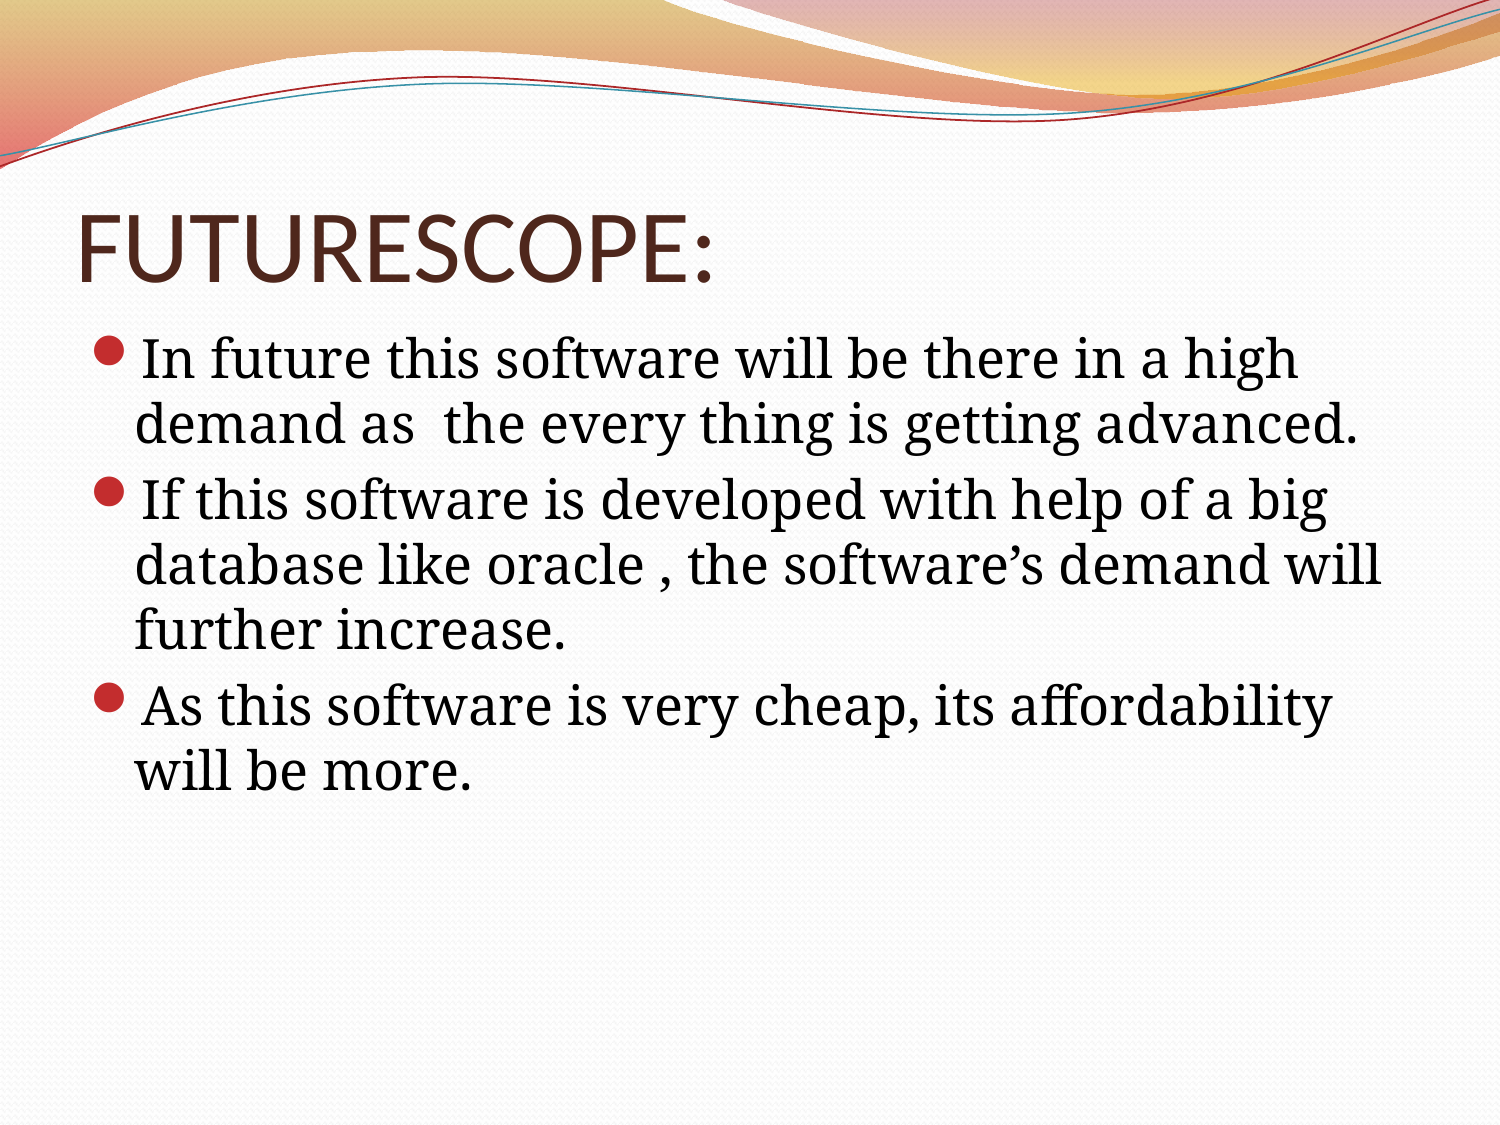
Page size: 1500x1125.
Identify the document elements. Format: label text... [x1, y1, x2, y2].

list In future this software will be there in a high demand as the every thing is getting advanced. If this software is developed with help of a big database like oracle , the software’s demand will further increase. As this software is very cheap, its affordability will be more. [75, 317, 1425, 1038]
title FUTURESCOPE: [75, 115, 1425, 303]
